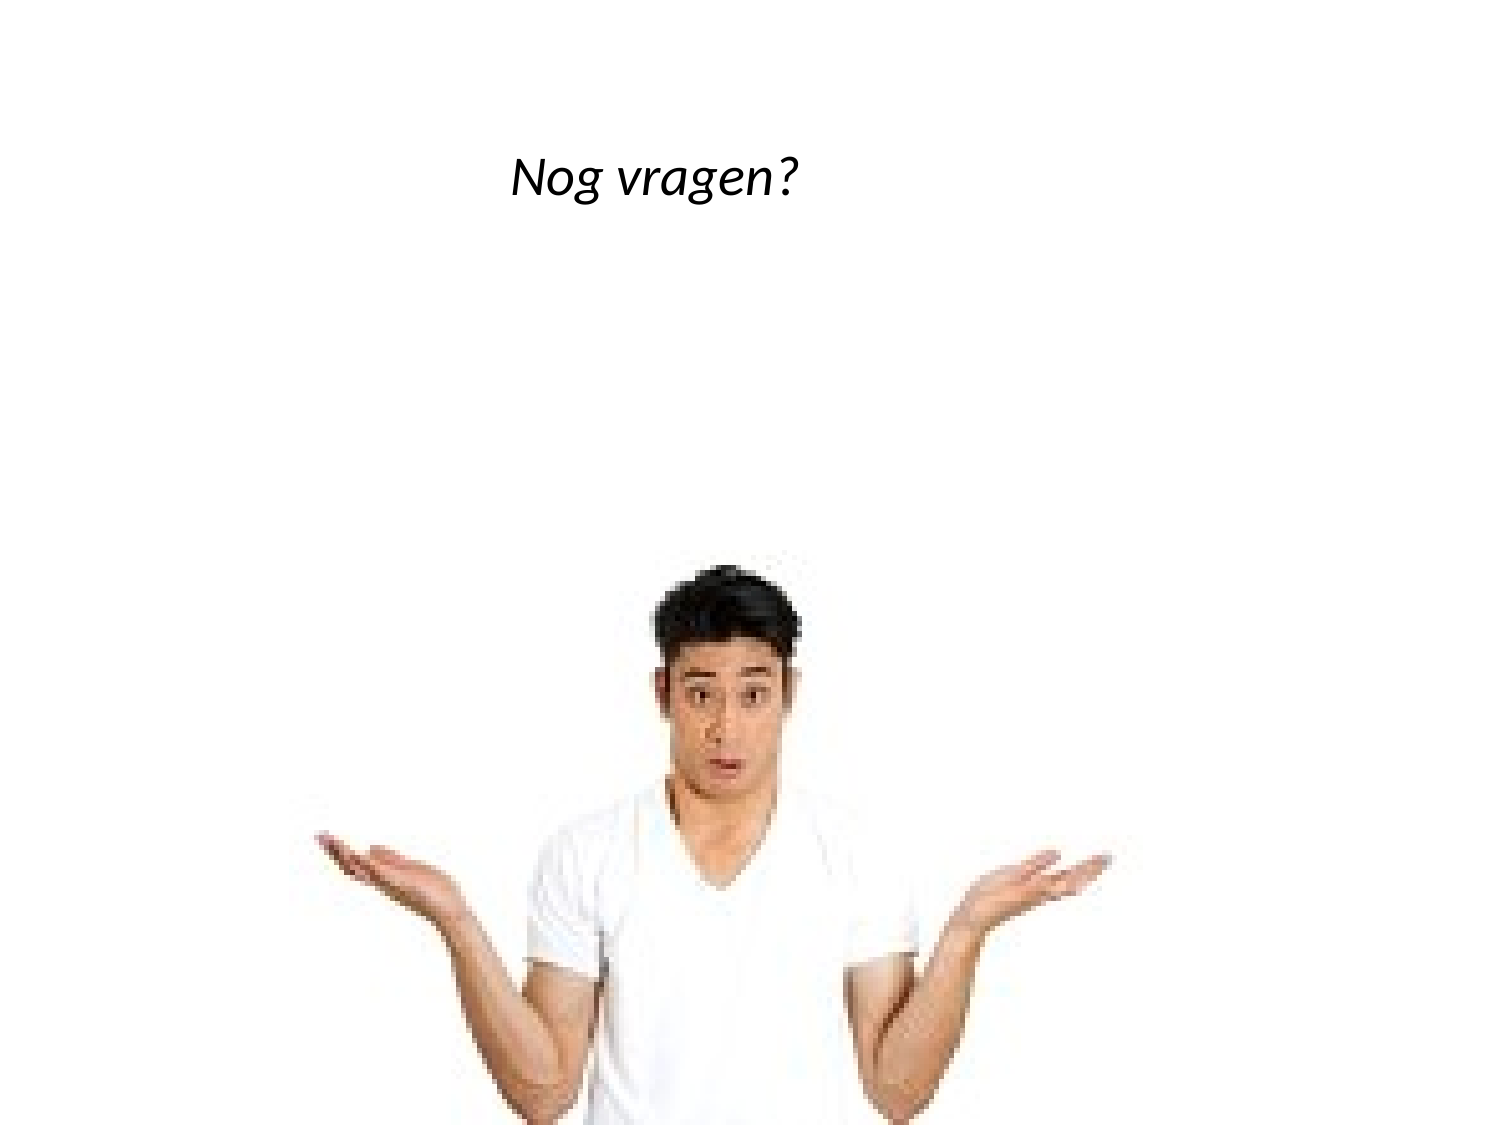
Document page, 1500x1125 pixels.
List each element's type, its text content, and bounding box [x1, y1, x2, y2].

picture [289, 510, 1143, 1125]
title Nog vragen? [112, 101, 1199, 244]
